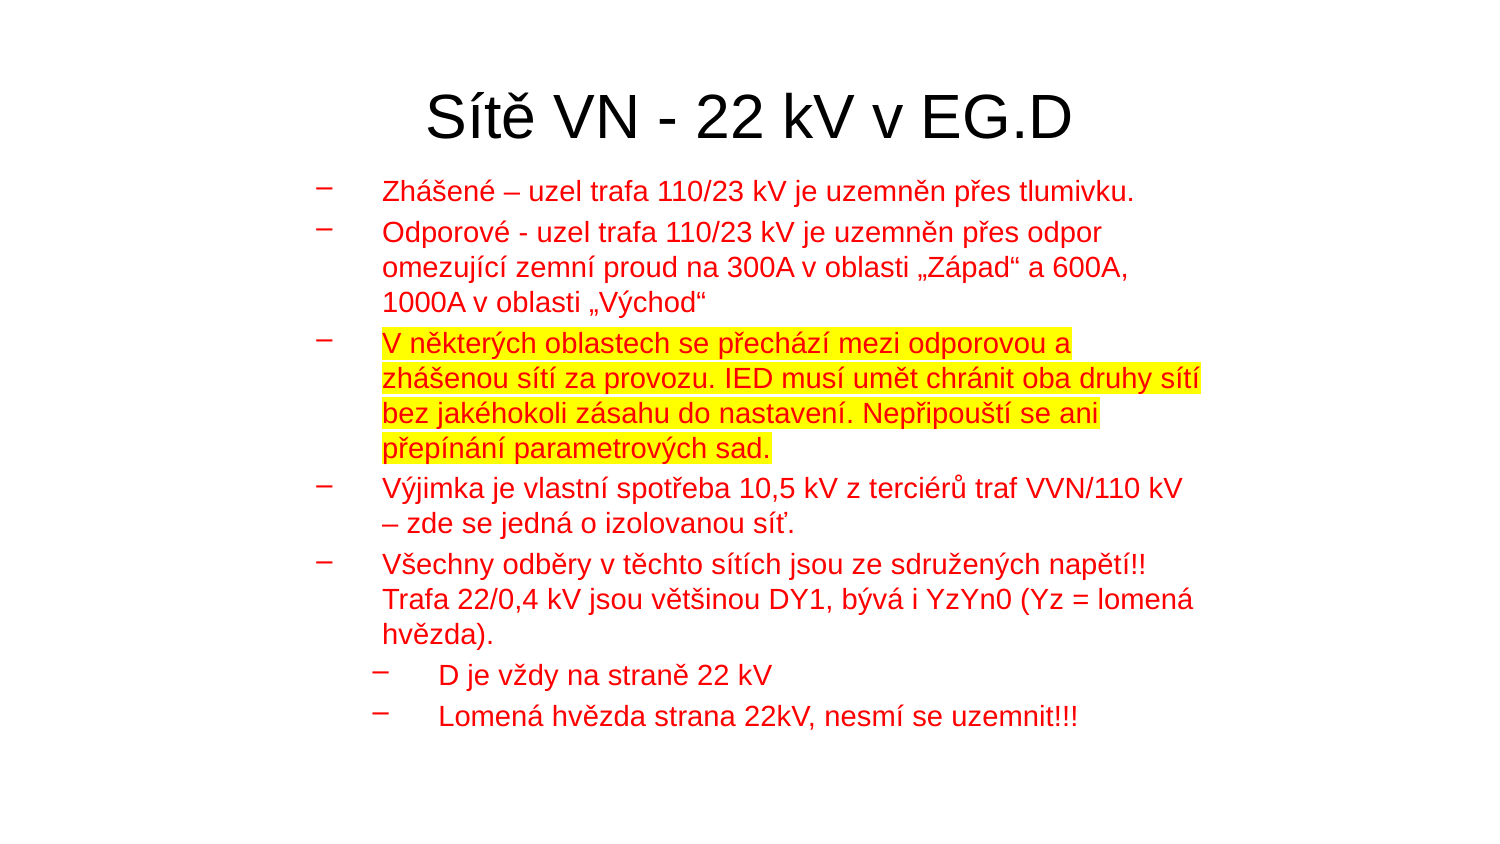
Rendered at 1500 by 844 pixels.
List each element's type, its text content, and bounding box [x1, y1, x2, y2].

title Sítě VN - 22 kV v EG.D [271, 23, 1229, 205]
subtitle Zhášené – uzel trafa 110/23 kV je uzemněn přes tlumivku. Odporové - uzel trafa 110/23 kV je uzemněn přes odpor omezující zemní proud na 300A v oblasti „Západ“ a 600A, 1000A v oblasti „Východ“ V některých oblastech se přechází mezi odporovou a zhášenou sítí za provozu. IED musí umět chránit oba druhy sítí bez jakéhokoli zásahu do nastavení. Nepřipouští se ani přepínání parametrových sad. Výjimka je vlastní spotřeba 10,5 kV z terciérů traf VVN/110 kV – zde se jedná o izolovanou síť. Všechny odběry v těchto sítích jsou ze sdružených napětí!! Trafa 22/0,4 kV jsou většinou DY1, bývá i YzYn0 (Yz = lomená hvězda). D je vždy na straně 22 kV Lomená hvězda strana 22kV, nesmí se uzemnit!!! [245, 165, 1220, 830]
